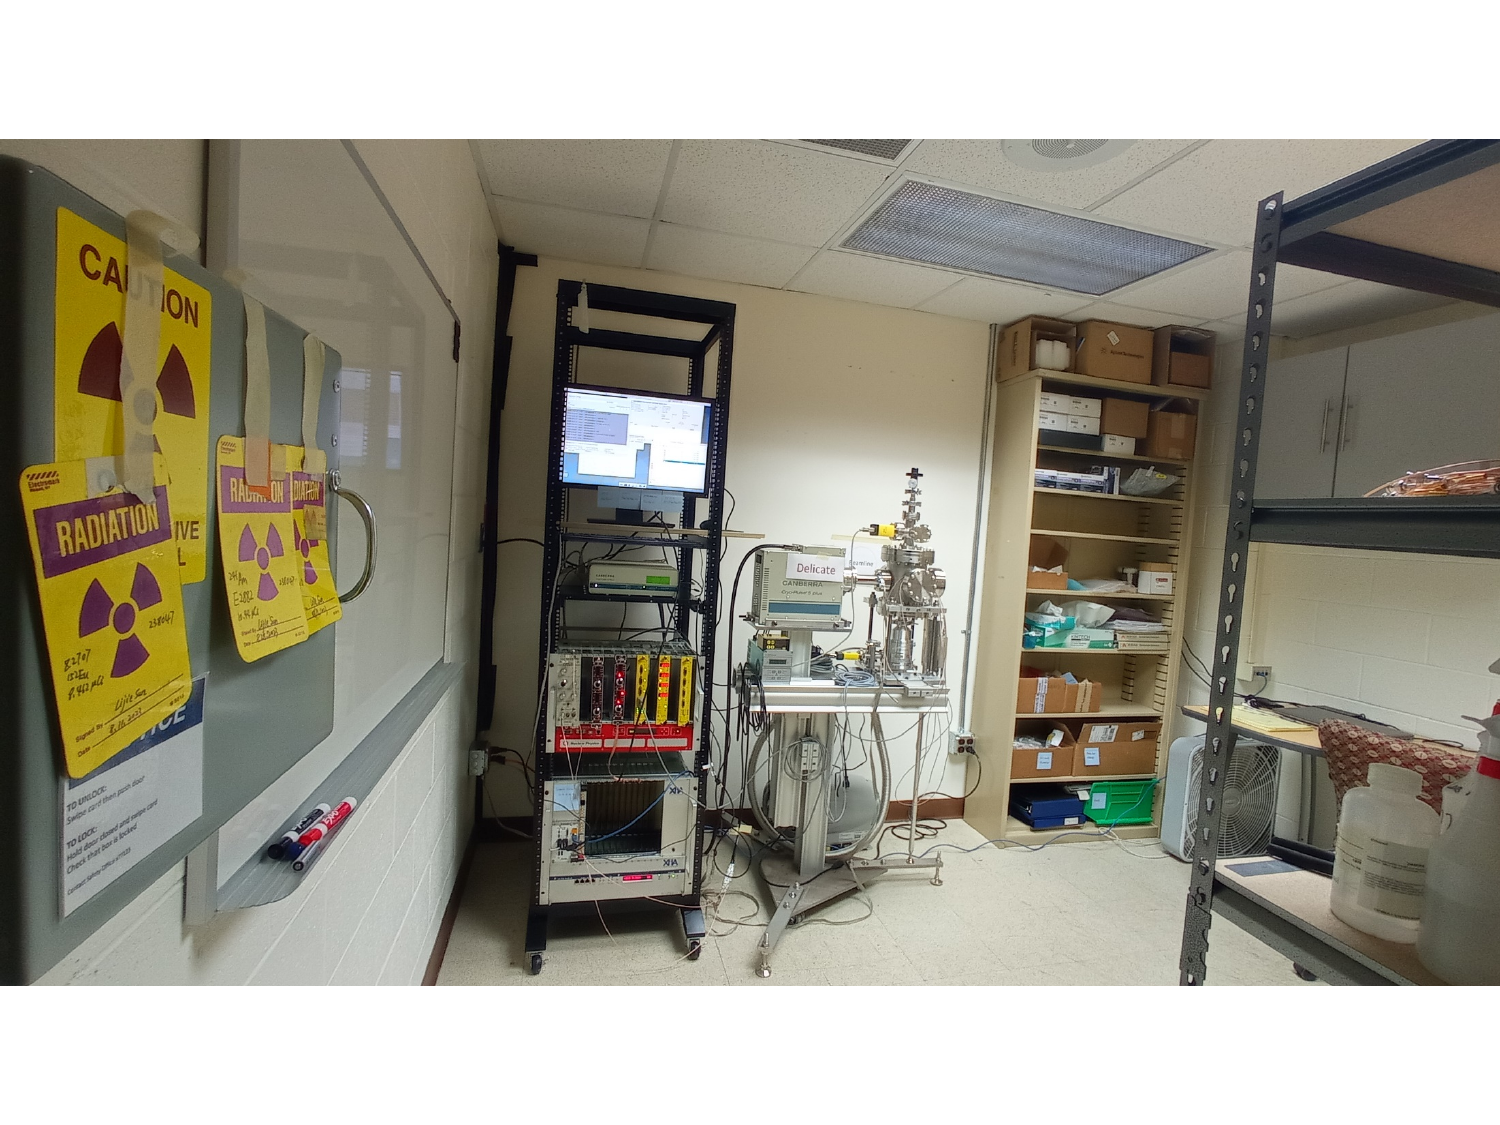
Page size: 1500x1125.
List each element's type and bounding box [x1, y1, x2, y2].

picture [0, 139, 1500, 986]
